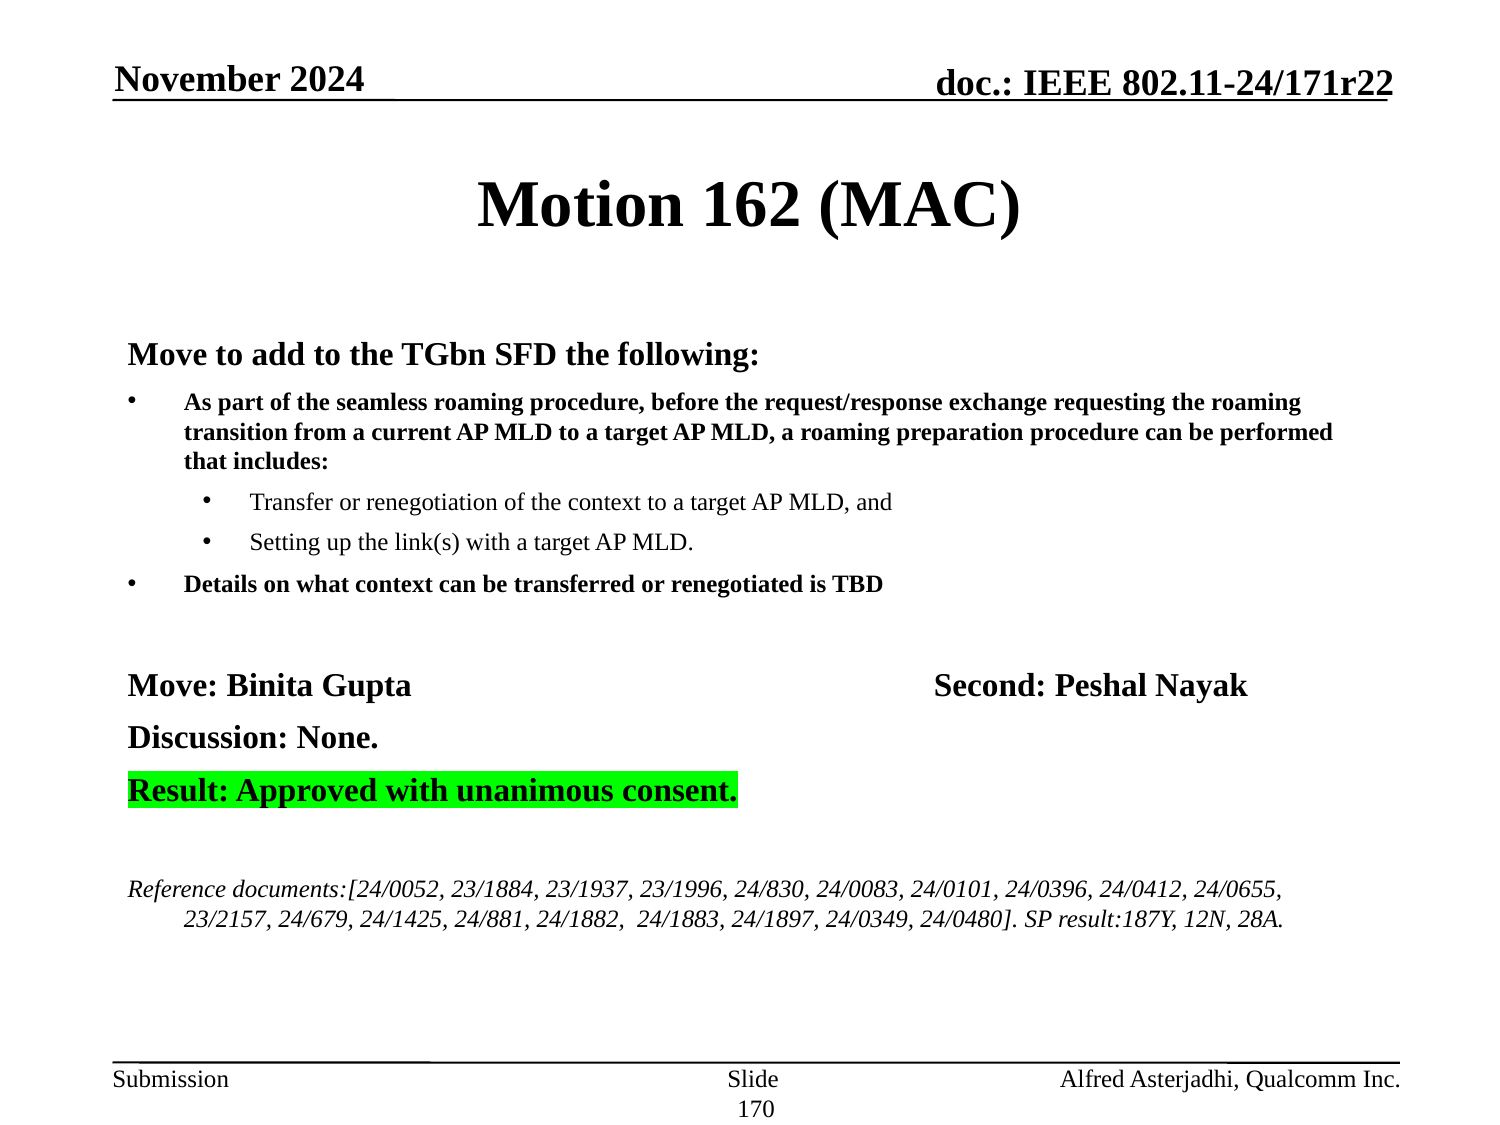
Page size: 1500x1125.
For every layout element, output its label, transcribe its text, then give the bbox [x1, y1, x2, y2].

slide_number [114, 54, 423, 100]
title Motion 162 (MAC) [112, 112, 1388, 288]
slide_number Slide 170 [712, 1061, 800, 1123]
footer Alfred Asterjadhi, Qualcomm Inc. [878, 1061, 1402, 1093]
list Move to add to the TGbn SFD the following: As part of the seamless roaming procedure, before the request/response exchange requesting the roaming transition from a current AP MLD to a target AP MLD, a roaming preparation procedure can be performed that includes: Transfer or renegotiation of the context to a target AP MLD, and Setting up the link(s) with a target AP MLD. Details on what context can be transferred or renegotiated is TBD Move: Binita Gupta Second: Peshal Nayak Discussion: None. Result: Approved with unanimous consent. Reference documents:[24/0052, 23/1884, 23/1937, 23/1996, 24/830, 24/0083, 24/0101, 24/0396, 24/0412, 24/0655, 23/2157, 24/679, 24/1425, 24/881, 24/1882, 24/1883, 24/1897, 24/0349, 24/0480]. SP result:187Y, 12N, 28A. [112, 324, 1388, 1000]
